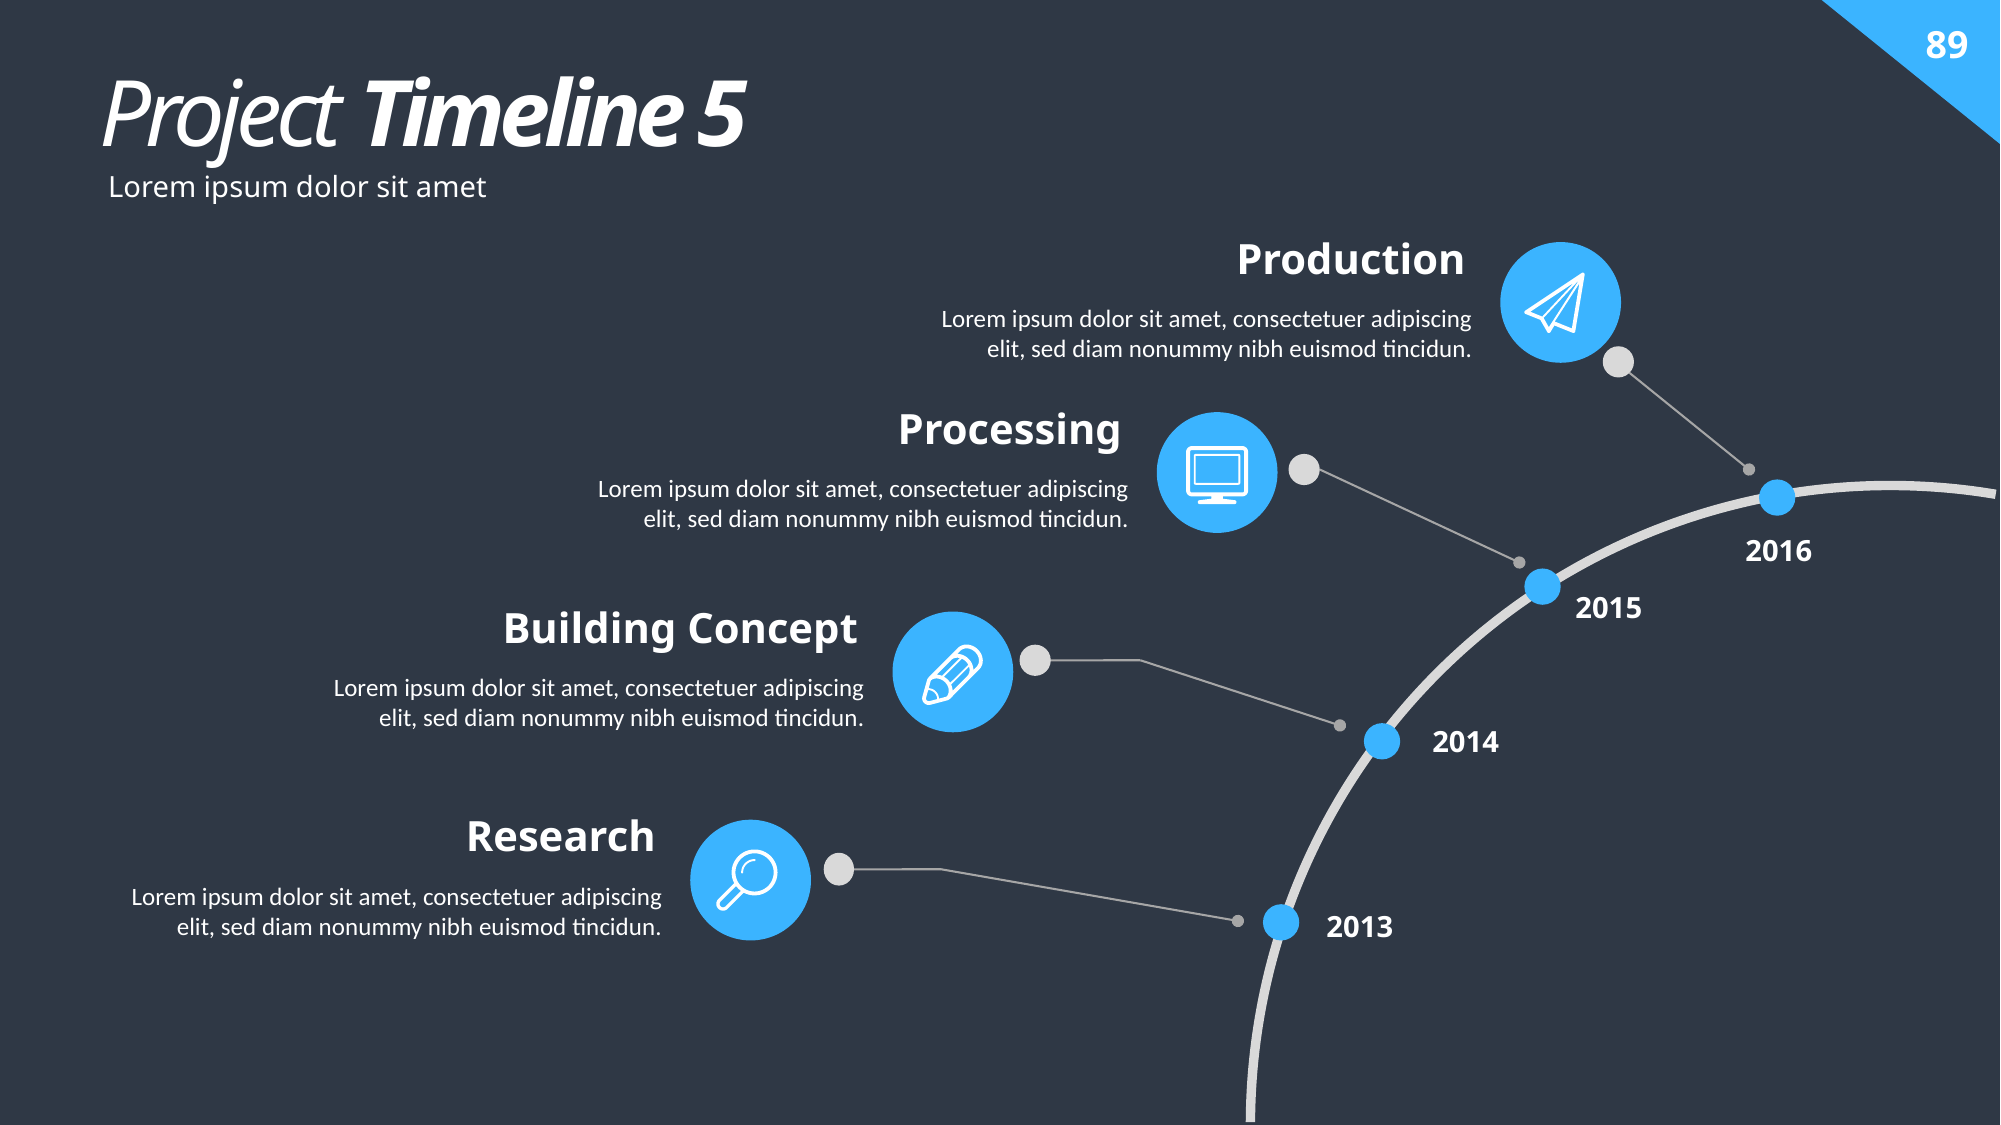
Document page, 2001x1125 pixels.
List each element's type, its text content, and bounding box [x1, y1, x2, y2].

text_box [1757, 478, 1797, 517]
text_box [1523, 567, 1561, 606]
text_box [1019, 644, 1340, 726]
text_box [1156, 412, 1278, 533]
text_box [912, 225, 1488, 371]
text_box [1249, 484, 1996, 1125]
text_box 2014 [1417, 715, 1561, 766]
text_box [823, 852, 1238, 921]
text_box 2015 [1560, 581, 1704, 632]
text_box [1500, 242, 1622, 363]
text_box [690, 819, 811, 941]
text_box 2013 [1311, 901, 1455, 951]
text_box Project Timeline 5 [84, 63, 1171, 169]
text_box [102, 802, 678, 949]
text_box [304, 594, 880, 741]
text_box Lorem ipsum dolor sit amet [93, 169, 785, 207]
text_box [1602, 346, 1750, 470]
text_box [568, 395, 1145, 541]
text_box [1261, 903, 1301, 942]
text_box [1362, 722, 1402, 761]
text_box 2016 [1730, 525, 1874, 575]
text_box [1288, 453, 1520, 563]
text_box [892, 611, 1014, 733]
